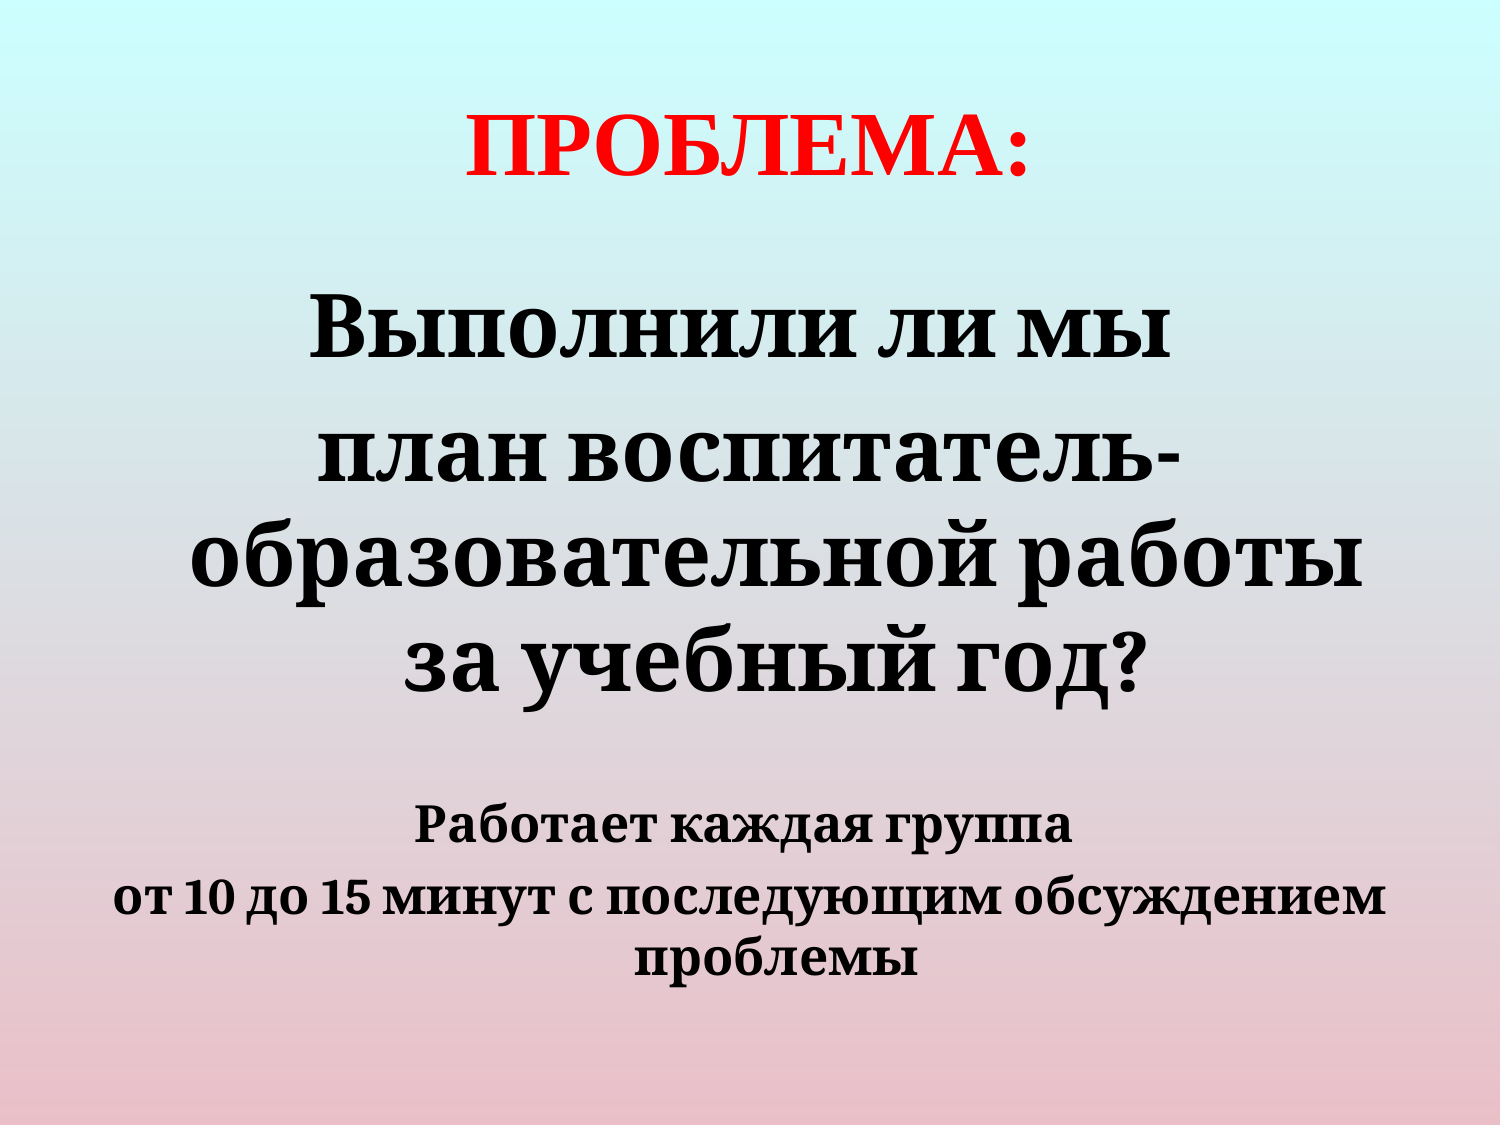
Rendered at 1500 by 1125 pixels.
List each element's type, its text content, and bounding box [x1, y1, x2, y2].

list Выполнили ли мы план воспитатель-образовательной работы за учебный год? Работает каждая группа от 10 до 15 минут с последующим обсуждением проблемы [75, 262, 1425, 1005]
title ПРОБЛЕМА: [75, 45, 1425, 233]
